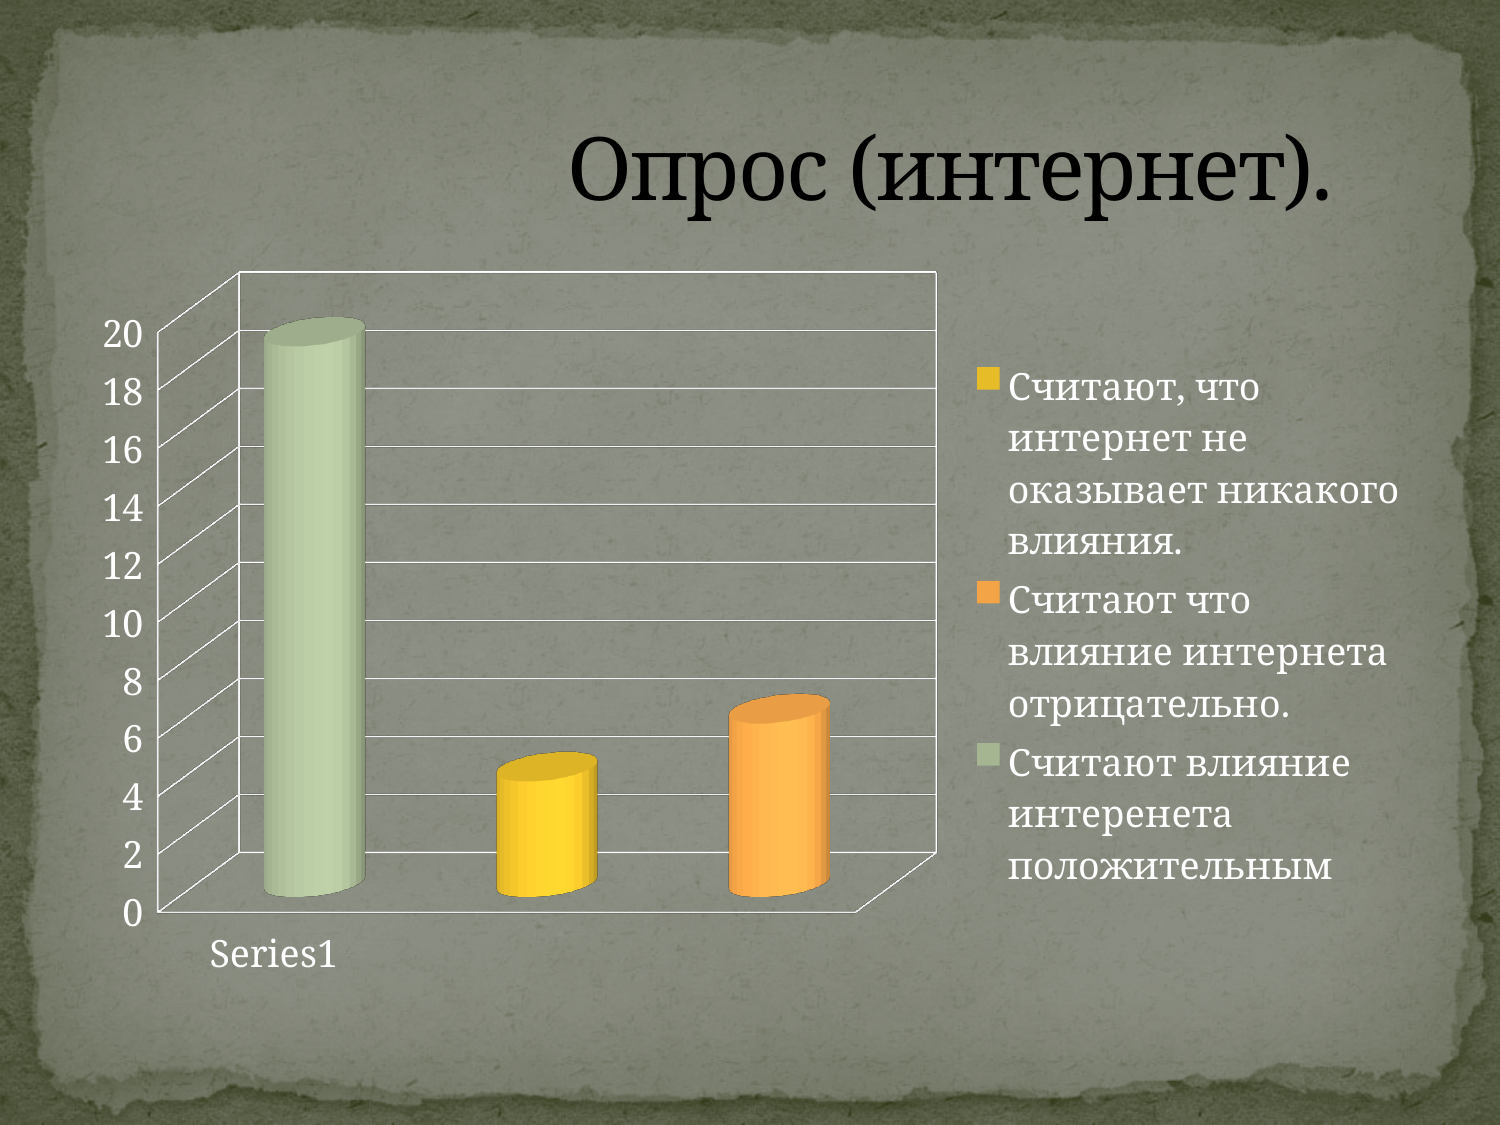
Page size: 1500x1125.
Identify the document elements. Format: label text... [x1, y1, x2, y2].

chart [76, 251, 1425, 999]
title Опрос (интернет). [74, 24, 1425, 225]
